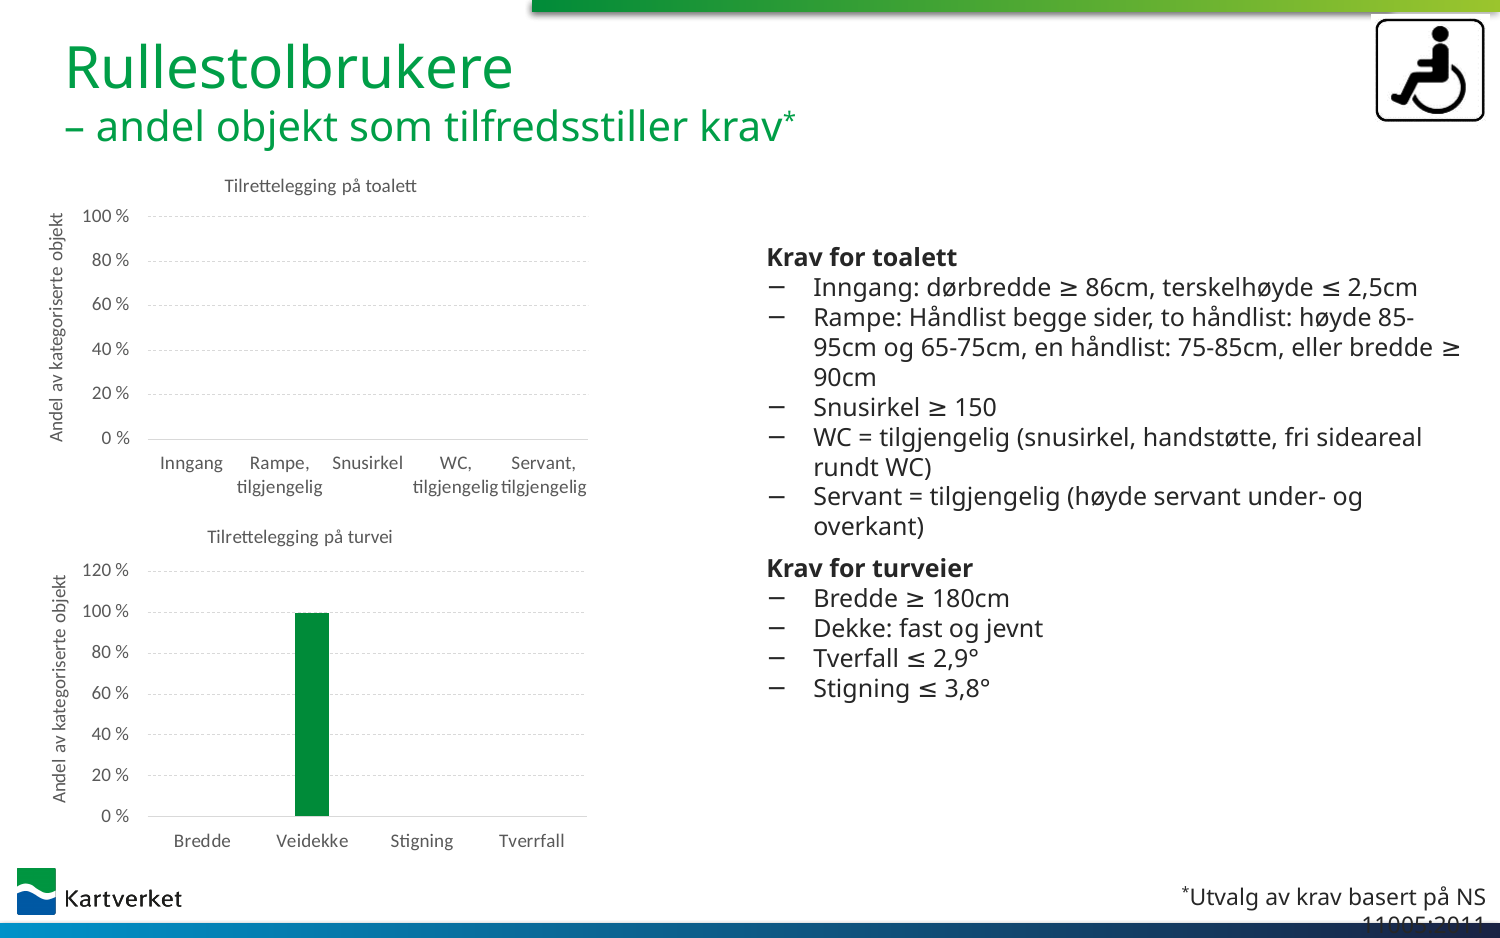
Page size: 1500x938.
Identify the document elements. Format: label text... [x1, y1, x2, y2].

text_box *Utvalg av krav basert på NS 11005:2011 [1068, 873, 1500, 938]
text_box Rullestolbrukere – andel objekt som tilfredsstiller krav* [49, 14, 1431, 158]
picture [41, 520, 598, 859]
picture [41, 166, 599, 505]
text_box Krav for turveier Bredde ≥ 180cm Dekke: fast og jevnt Tverfall ≤ 2,9° Stigning ≤ 3,8° [751, 545, 1483, 710]
text_box Krav for toalett Inngang: dørbredde ≥ 86cm, terskelhøyde ≤ 2,5cm Rampe: Håndlist begge sider, to håndlist: høyde 85-95cm og 65-75cm, en håndlist: 75-85cm, eller bredde ≥ 90cm Snusirkel ≥ 150 WC = tilgjengelig (snusirkel, handstøtte, fri sideareal rundt WC) Servant = tilgjengelig (høyde servant under- og overkant) [751, 234, 1483, 545]
picture [1371, 13, 1491, 127]
